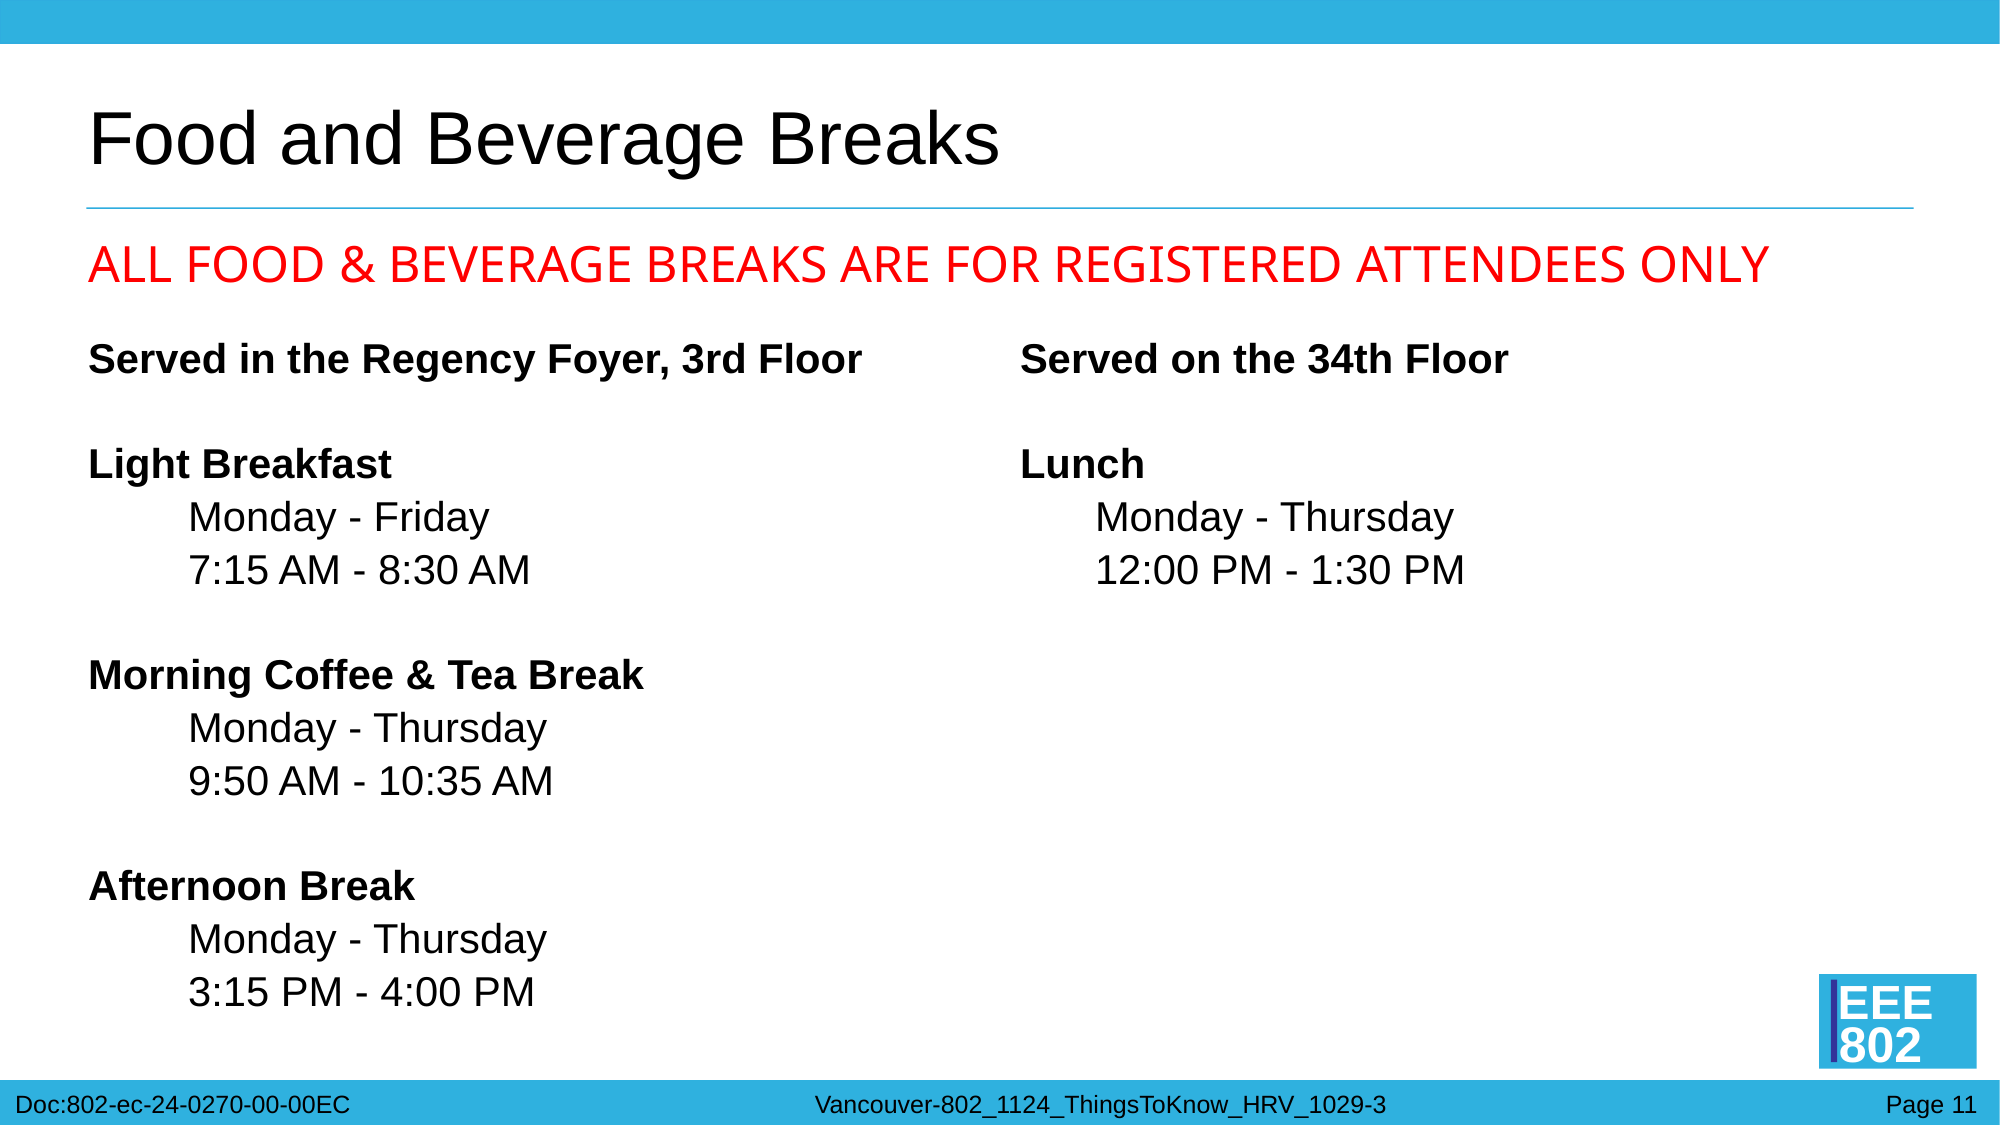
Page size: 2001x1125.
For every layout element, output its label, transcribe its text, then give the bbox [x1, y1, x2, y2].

title Food and Beverage Breaks [68, 97, 1932, 200]
text_box ALL FOOD & BEVERAGE BREAKS ARE FOR REGISTERED ATTENDEES ONLY [68, 212, 1900, 312]
text_box Served on the 34th Floor Lunch Monday - Thursday 12:00 PM - 1:30 PM [999, 333, 1657, 610]
list Served in the Regency Foyer, 3rd Floor Light Breakfast Monday - Friday 7:15 AM - 8:30 AM Morning Coffee & Tea Break Monday - Thursday 9:50 AM - 10:35 AM Afternoon Break Monday - Thursday 3:15 PM - 4:00 PM [68, 333, 1000, 1038]
